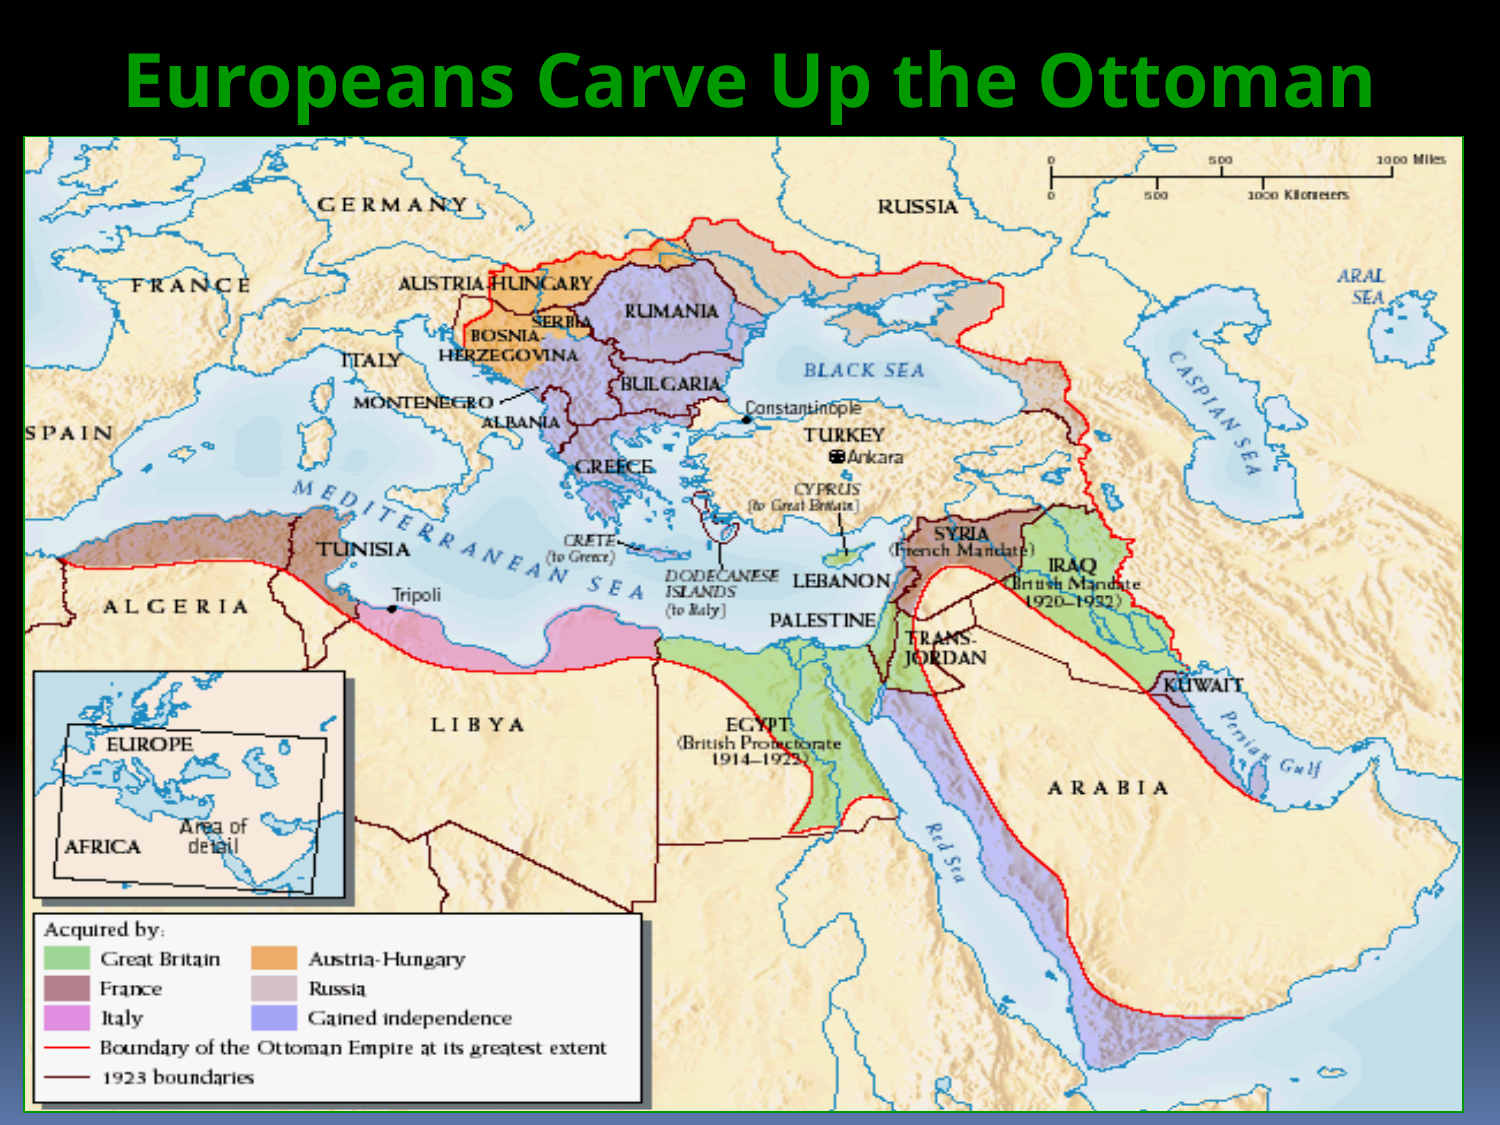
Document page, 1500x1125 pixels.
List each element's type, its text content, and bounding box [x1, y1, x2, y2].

text_box Europeans Carve Up the Ottoman Empire After WW1 [62, 24, 1438, 127]
picture [24, 136, 1463, 1112]
